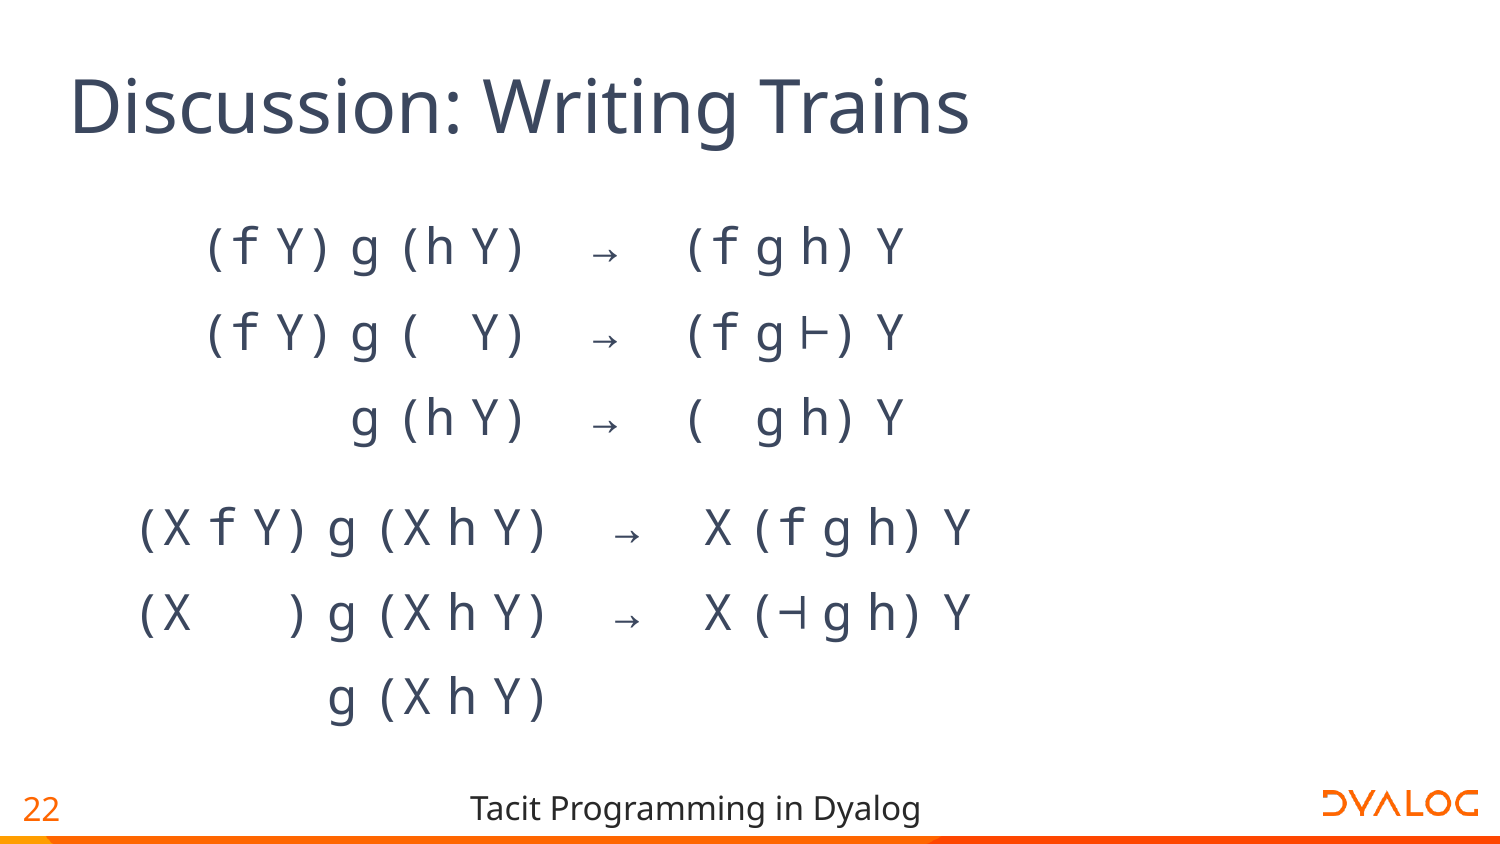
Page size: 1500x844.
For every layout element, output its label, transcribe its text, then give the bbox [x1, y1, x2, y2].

list (f Y) g (h Y) → (f g h) Y (f Y) g ( Y) → (f g ⊢) Y g (h Y) → ( g h) Y (X f Y) g (X h Y) → X (f g h) Y (X ) g (X h Y) → X (⊣ g h) Y g (X h Y) → X ( g h) Y [53, 207, 1053, 800]
title Discussion: Writing Trains [53, 43, 1121, 157]
picture [1323, 790, 1478, 816]
picture [0, 836, 1500, 844]
